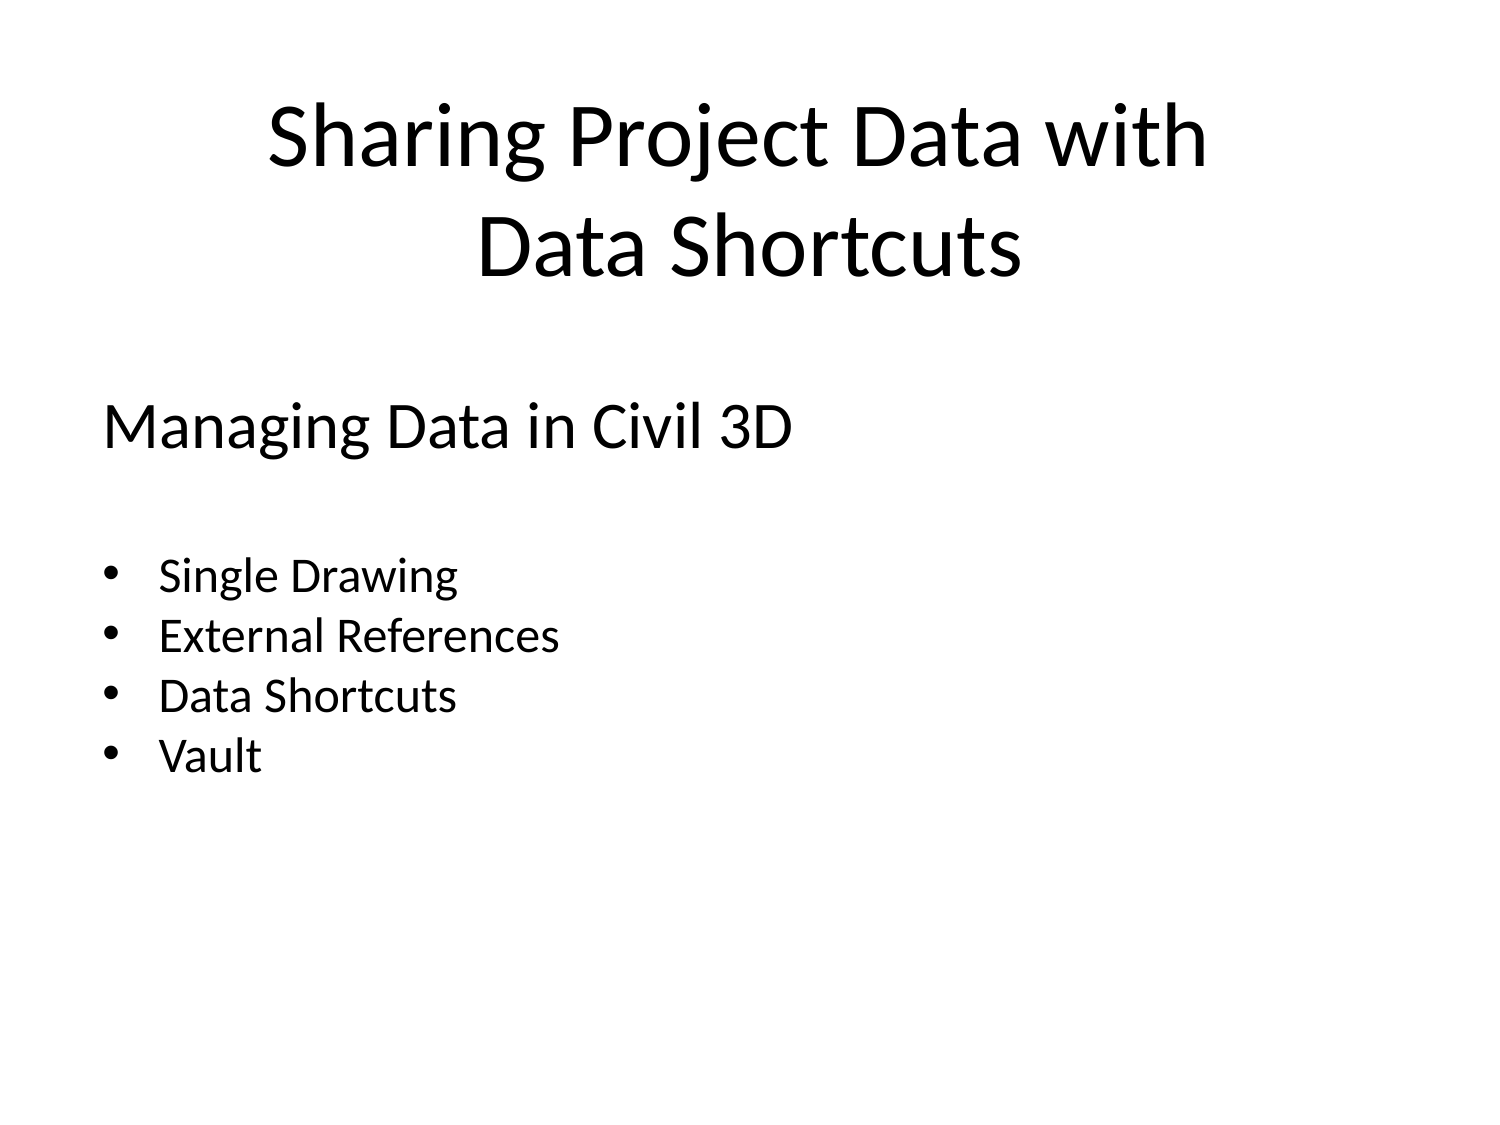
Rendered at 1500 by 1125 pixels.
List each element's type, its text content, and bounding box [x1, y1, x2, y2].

text_box Managing Data in Civil 3D Single Drawing External References Data Shortcuts Vault [87, 374, 1225, 870]
title Sharing Project Data with Data Shortcuts [75, 45, 1425, 325]
